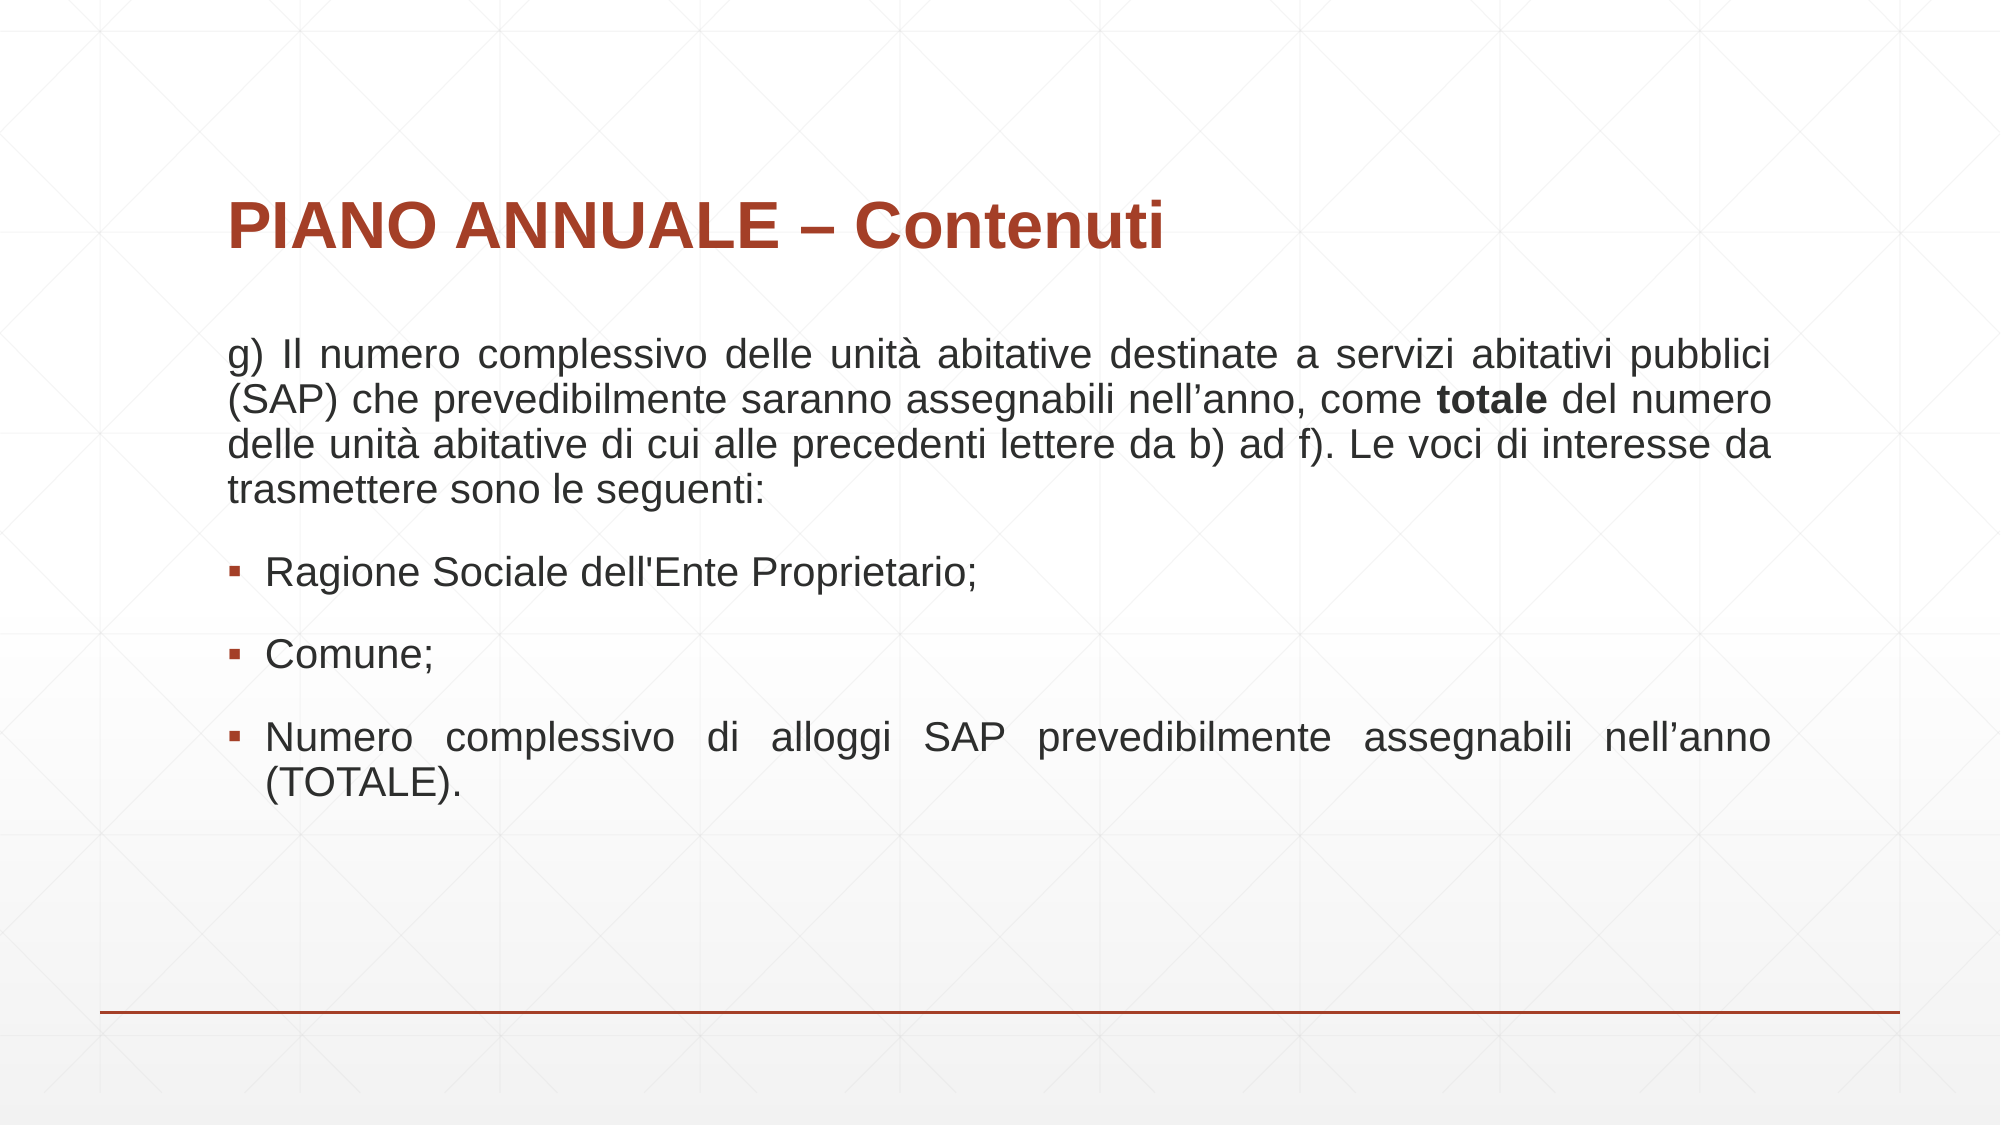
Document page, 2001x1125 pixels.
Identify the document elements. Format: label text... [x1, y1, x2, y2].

title PIANO ANNUALE – Contenuti [212, 82, 1788, 271]
list g) Il numero complessivo delle unità abitative destinate a servizi abitativi pubblici (SAP) che prevedibilmente saranno assegnabili nell’anno, come totale del numero delle unità abitative di cui alle precedenti lettere da b) ad f). Le voci di interesse da trasmettere sono le seguenti: Ragione Sociale dell'Ente Proprietario; Comune; Numero complessivo di alloggi SAP prevedibilmente assegnabili nell’anno (TOTALE). [212, 324, 1788, 950]
